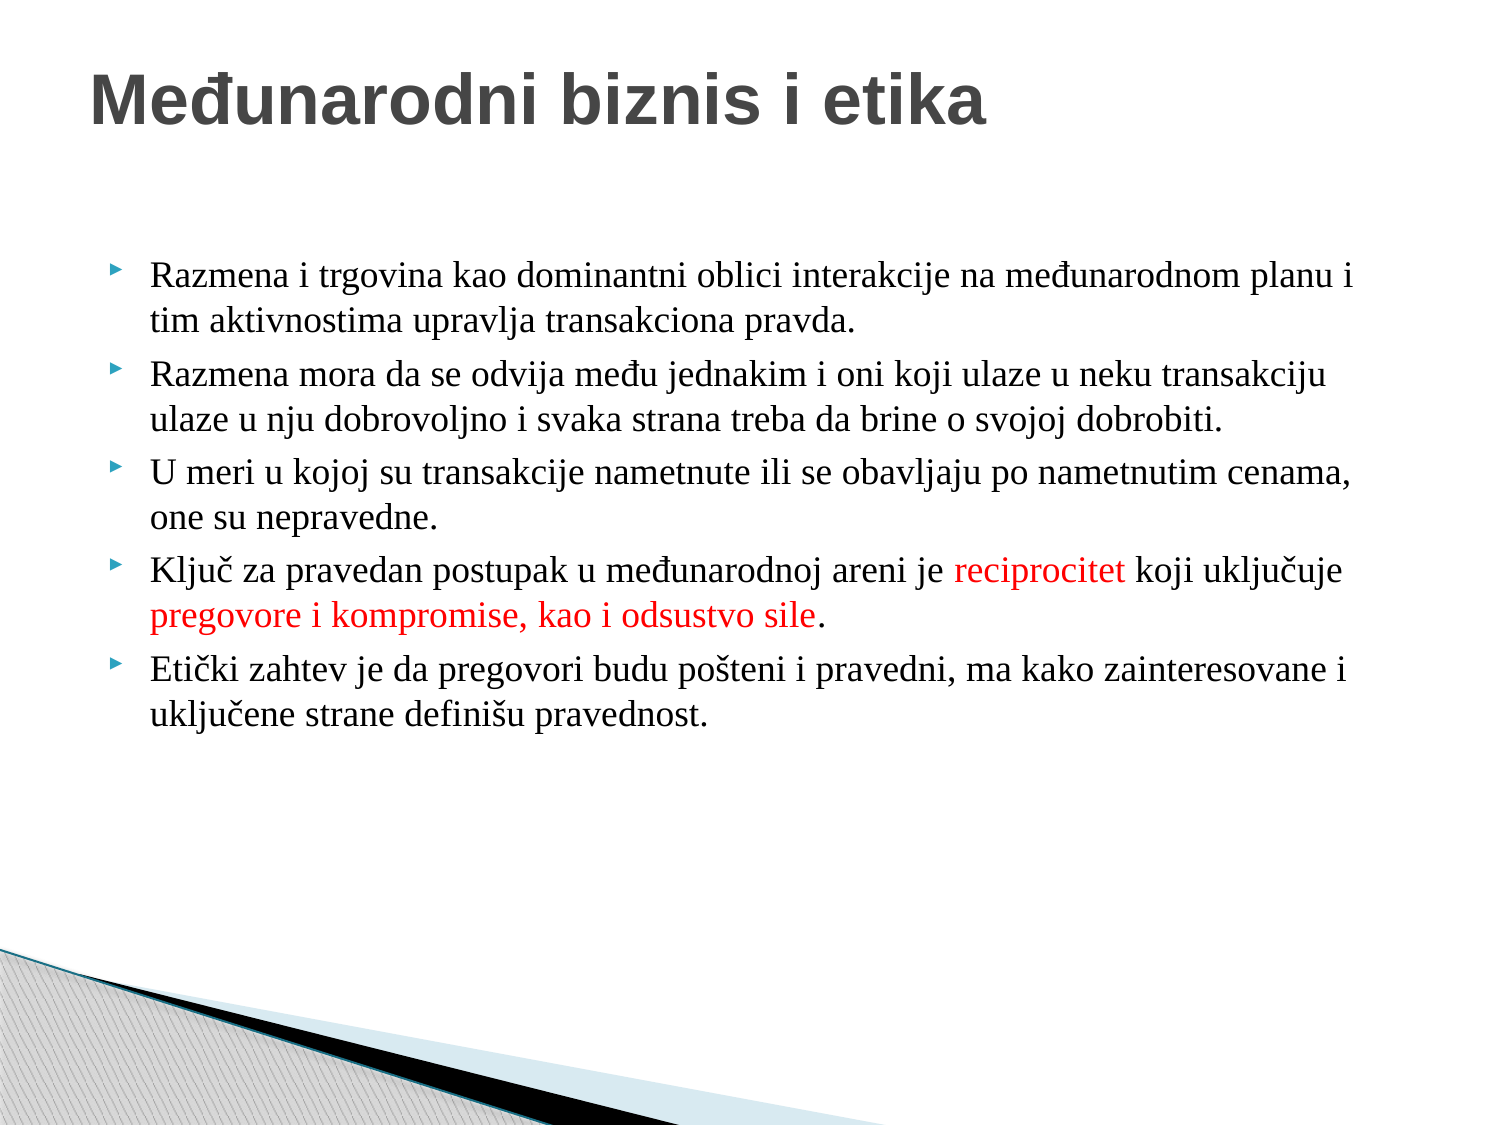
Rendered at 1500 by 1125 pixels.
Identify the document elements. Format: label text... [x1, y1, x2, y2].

list Razmena i trgovina kao dominantni oblici interakcije na međunarodnom planu i tim aktivnostima upravlja transakciona pravda. Razmena mora da se odvija među jednakim i oni koji ulaze u neku transakciju ulaze u nju dobrovoljno i svaka strana treba da brine o svojoj dobrobiti. U meri u kojoj su transakcije nametnute ili se obavljaju po nametnutim cenama, one su nepravedne. Ključ za pravedan postupak u međunarodnoj areni je reciprocitet koji uključuje pregovore i kompromise, kao i odsustvo sile. Etički zahtev je da pregovori budu pošteni i pravedni, ma kako zainteresovane i uključene strane definišu pravednost. [74, 242, 1426, 986]
title Međunarodni biznis i etika [75, 45, 1425, 233]
